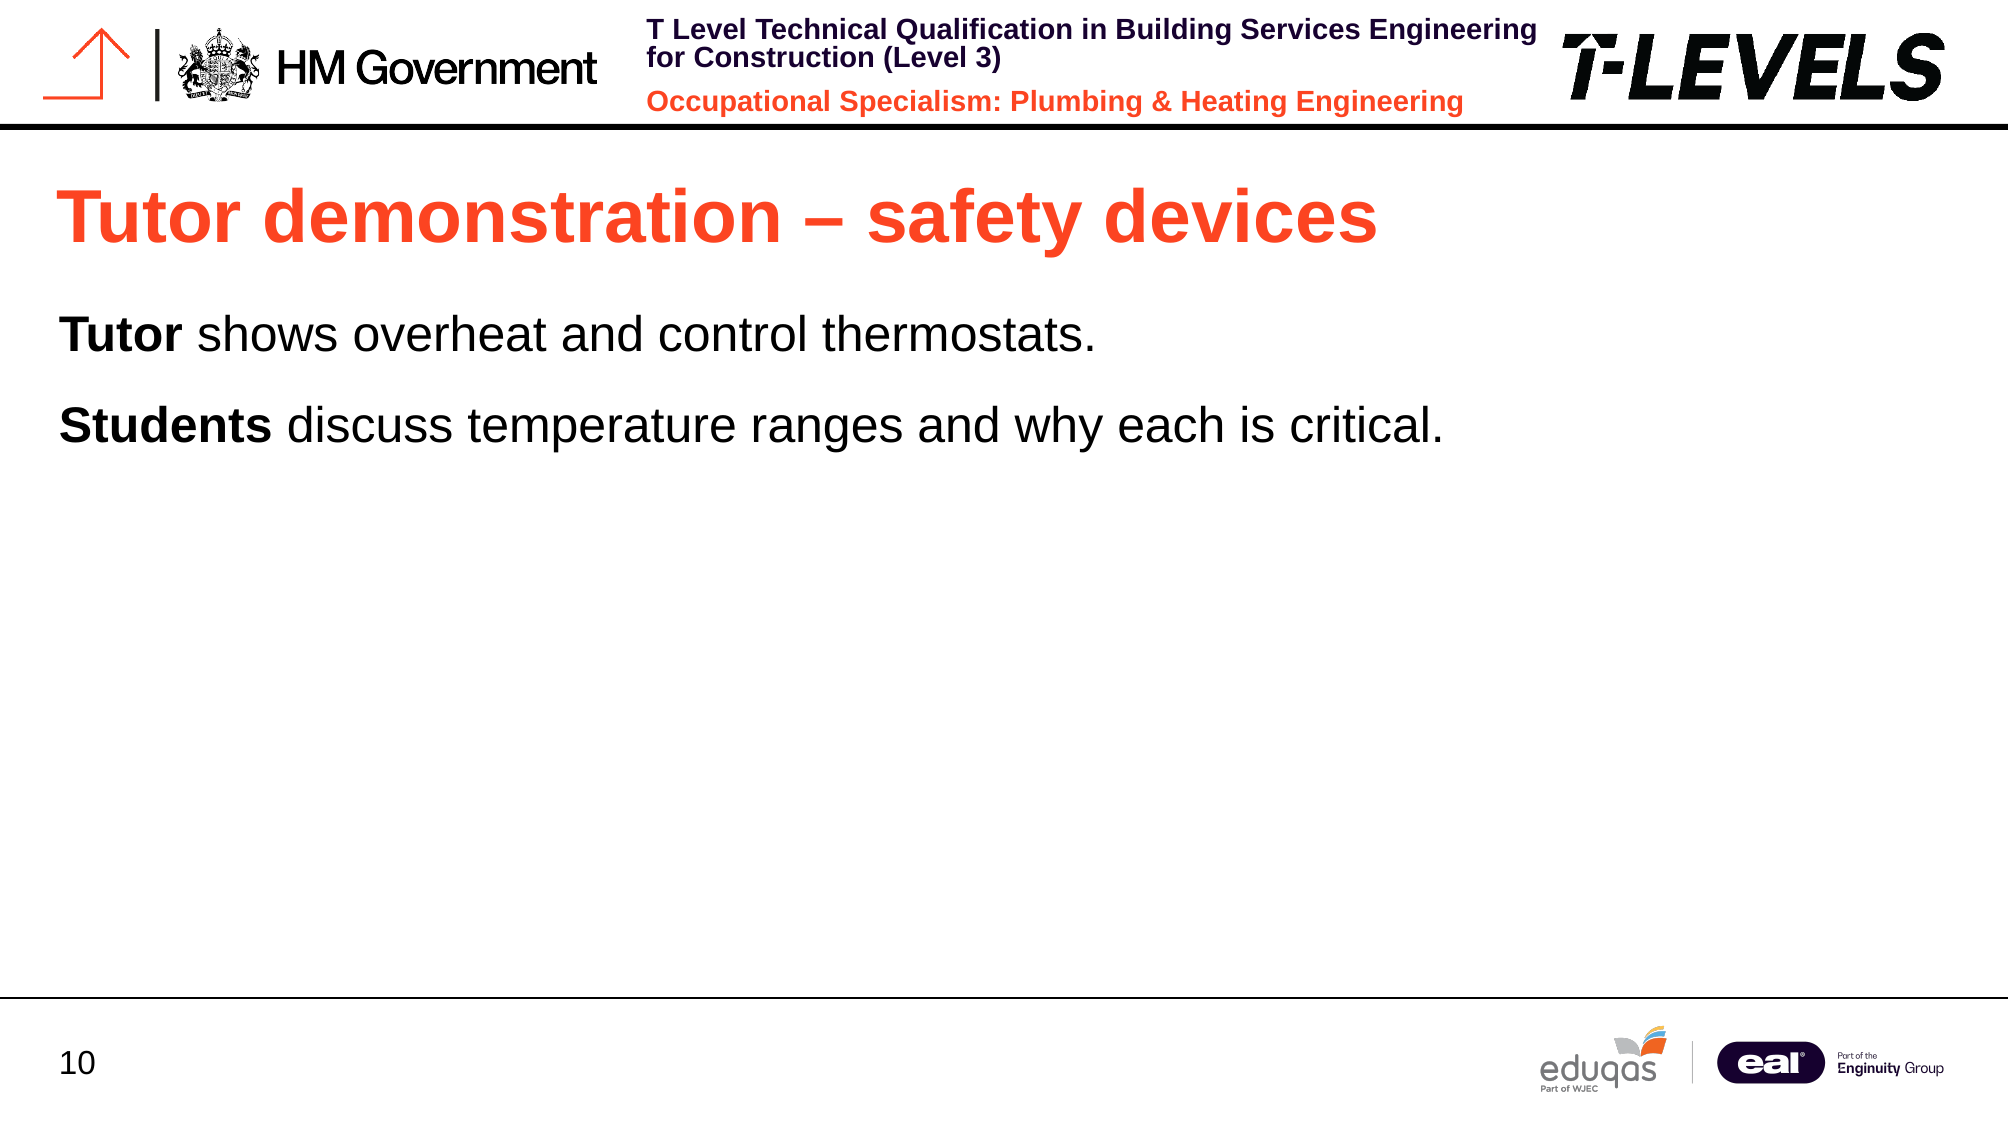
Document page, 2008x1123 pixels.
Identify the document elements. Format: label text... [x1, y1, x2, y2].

list Tutor shows overheat and control thermostats. Students discuss temperature ranges and why each is critical. [59, 295, 1521, 896]
picture [1543, 25, 1964, 108]
picture [155, 28, 597, 102]
picture [1535, 1021, 1949, 1097]
title Tutor demonstration – safety devices [41, 111, 1949, 314]
picture [38, 27, 136, 100]
